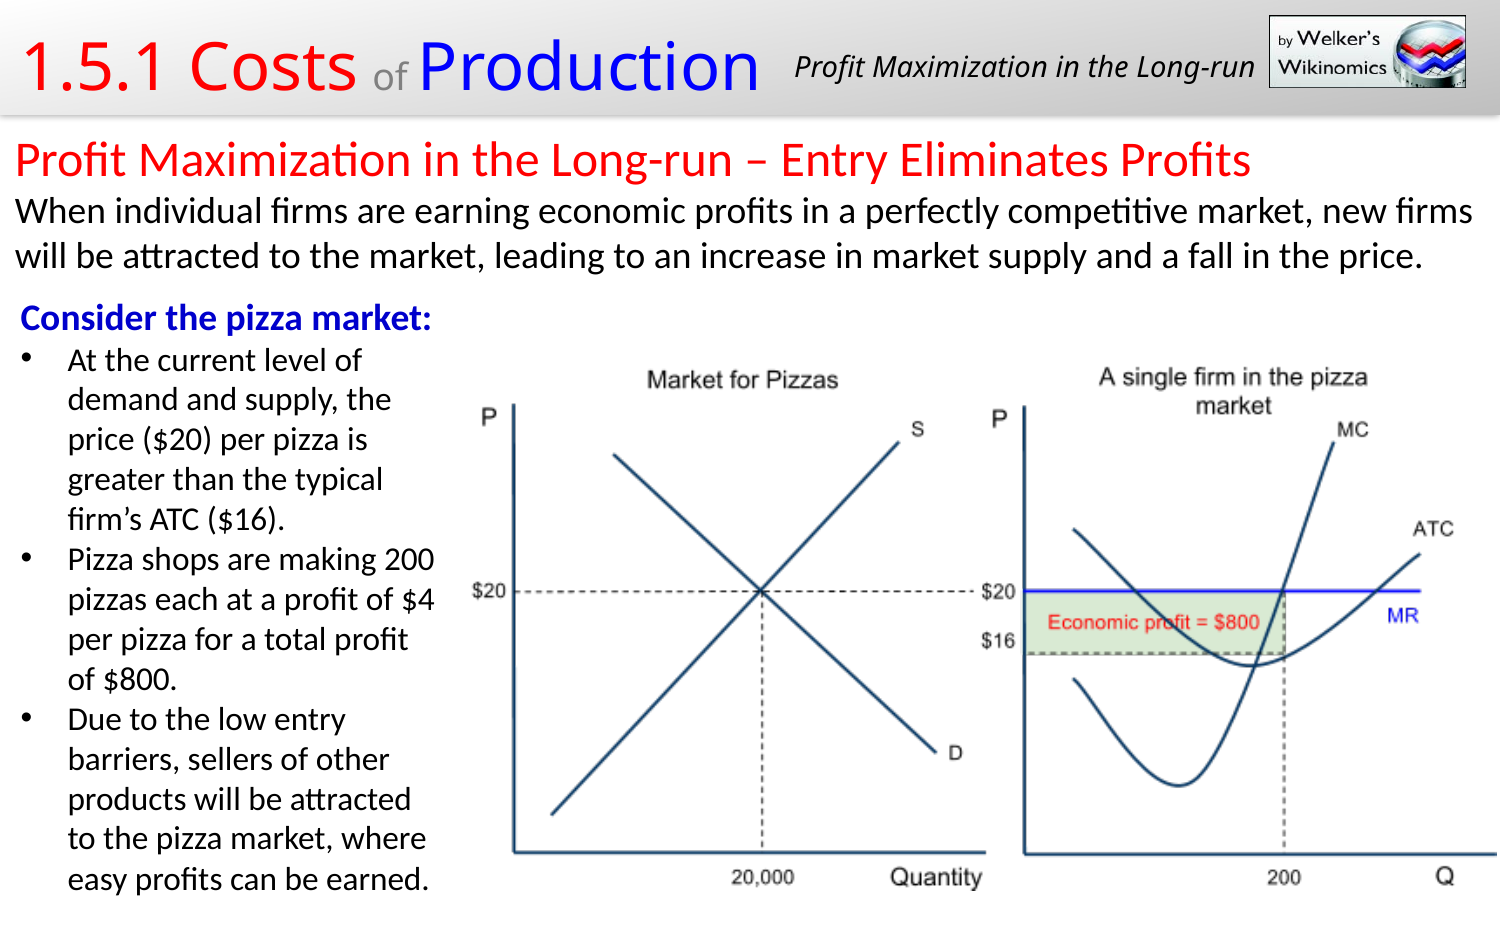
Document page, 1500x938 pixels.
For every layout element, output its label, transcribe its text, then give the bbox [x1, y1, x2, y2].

picture [453, 343, 1497, 892]
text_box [0, 0, 1500, 115]
text_box Profit Maximization in the Long-run – Entry Eliminates Profits When individual firms are earning economic profits in a perfectly competitive market, new firms will be attracted to the market, leading to an increase in market supply and a fall in the price. [0, 123, 1500, 284]
text_box Consider the pizza market: At the current level of demand and supply, the price ($20) per pizza is greater than the typical firm’s ATC ($16). Pizza shops are making 200 pizzas each at a profit of $4 per pizza for a total profit of $800. Due to the low entry barriers, sellers of other products will be attracted to the pizza market, where easy profits can be earned. [5, 285, 450, 904]
